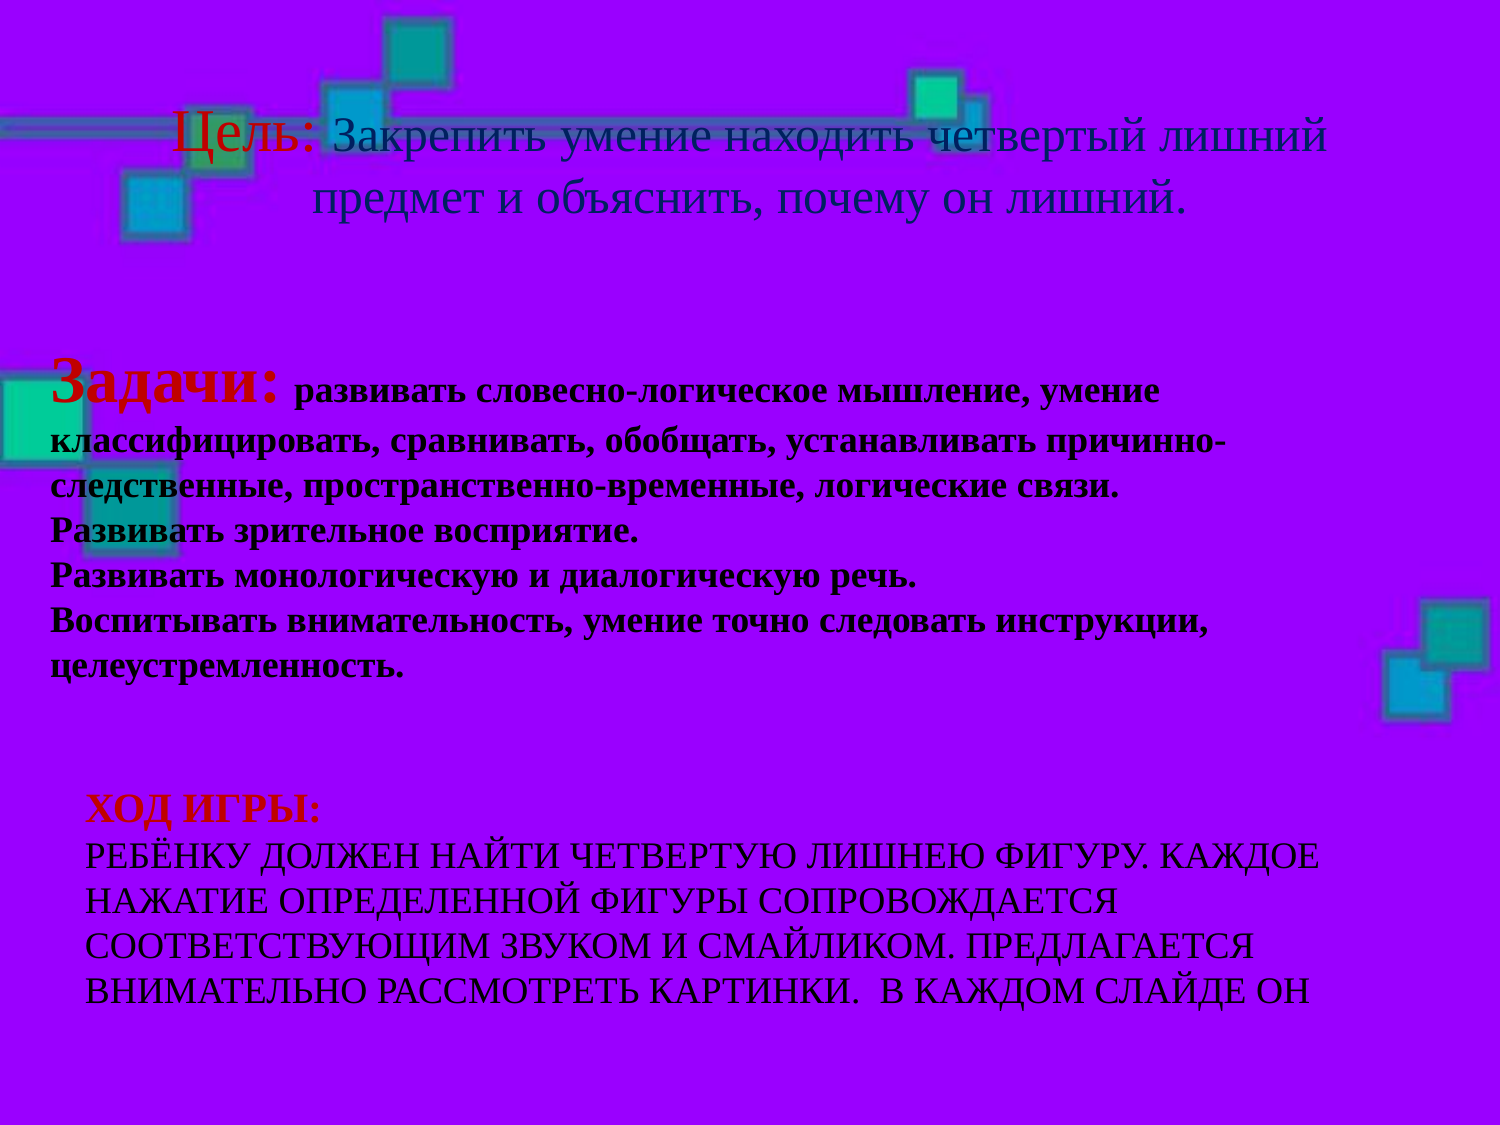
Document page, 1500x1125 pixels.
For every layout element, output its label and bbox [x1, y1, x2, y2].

list [0, 0, 1500, 1125]
